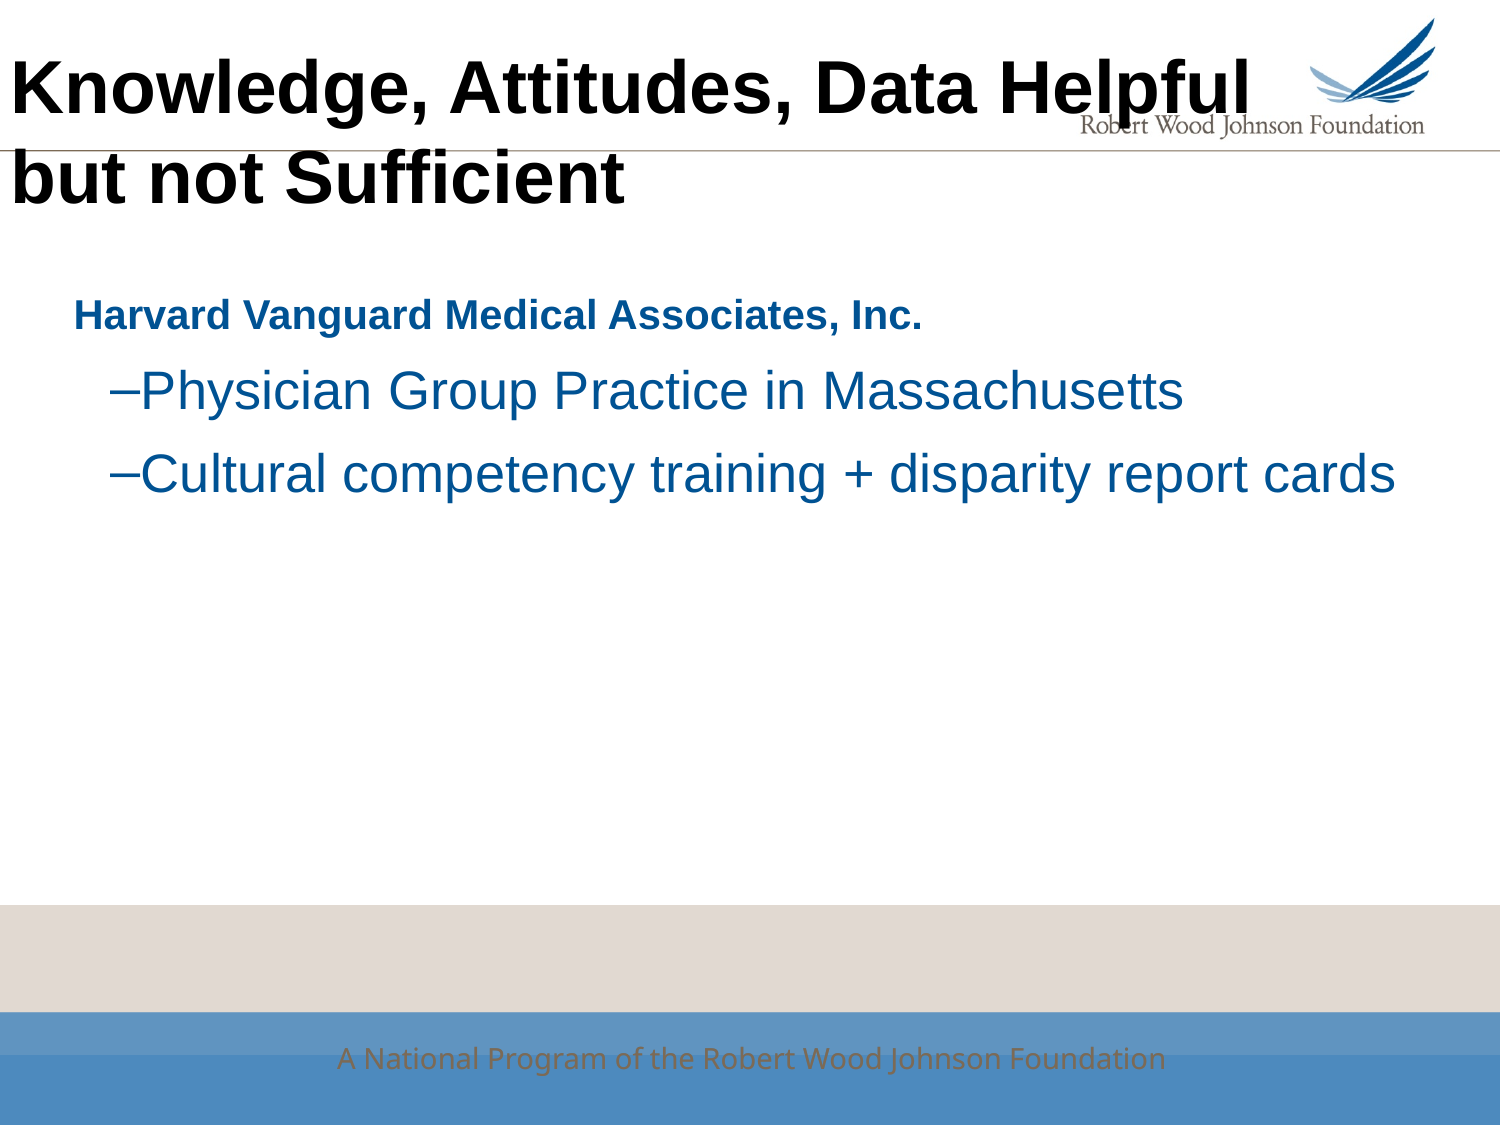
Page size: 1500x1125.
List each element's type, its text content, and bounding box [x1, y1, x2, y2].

text_box Finding Answers Disparities Research for Change [0, 0, 1500, 94]
title Knowledge, Attitudes, Data Helpful but not Sufficient [0, 24, 1351, 212]
list Harvard Vanguard Medical Associates, Inc. Physician Group Practice in Massachusetts Cultural competency training + disparity report cards [0, 212, 1500, 968]
picture [1351, 94, 1438, 142]
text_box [0, 1012, 1500, 1094]
